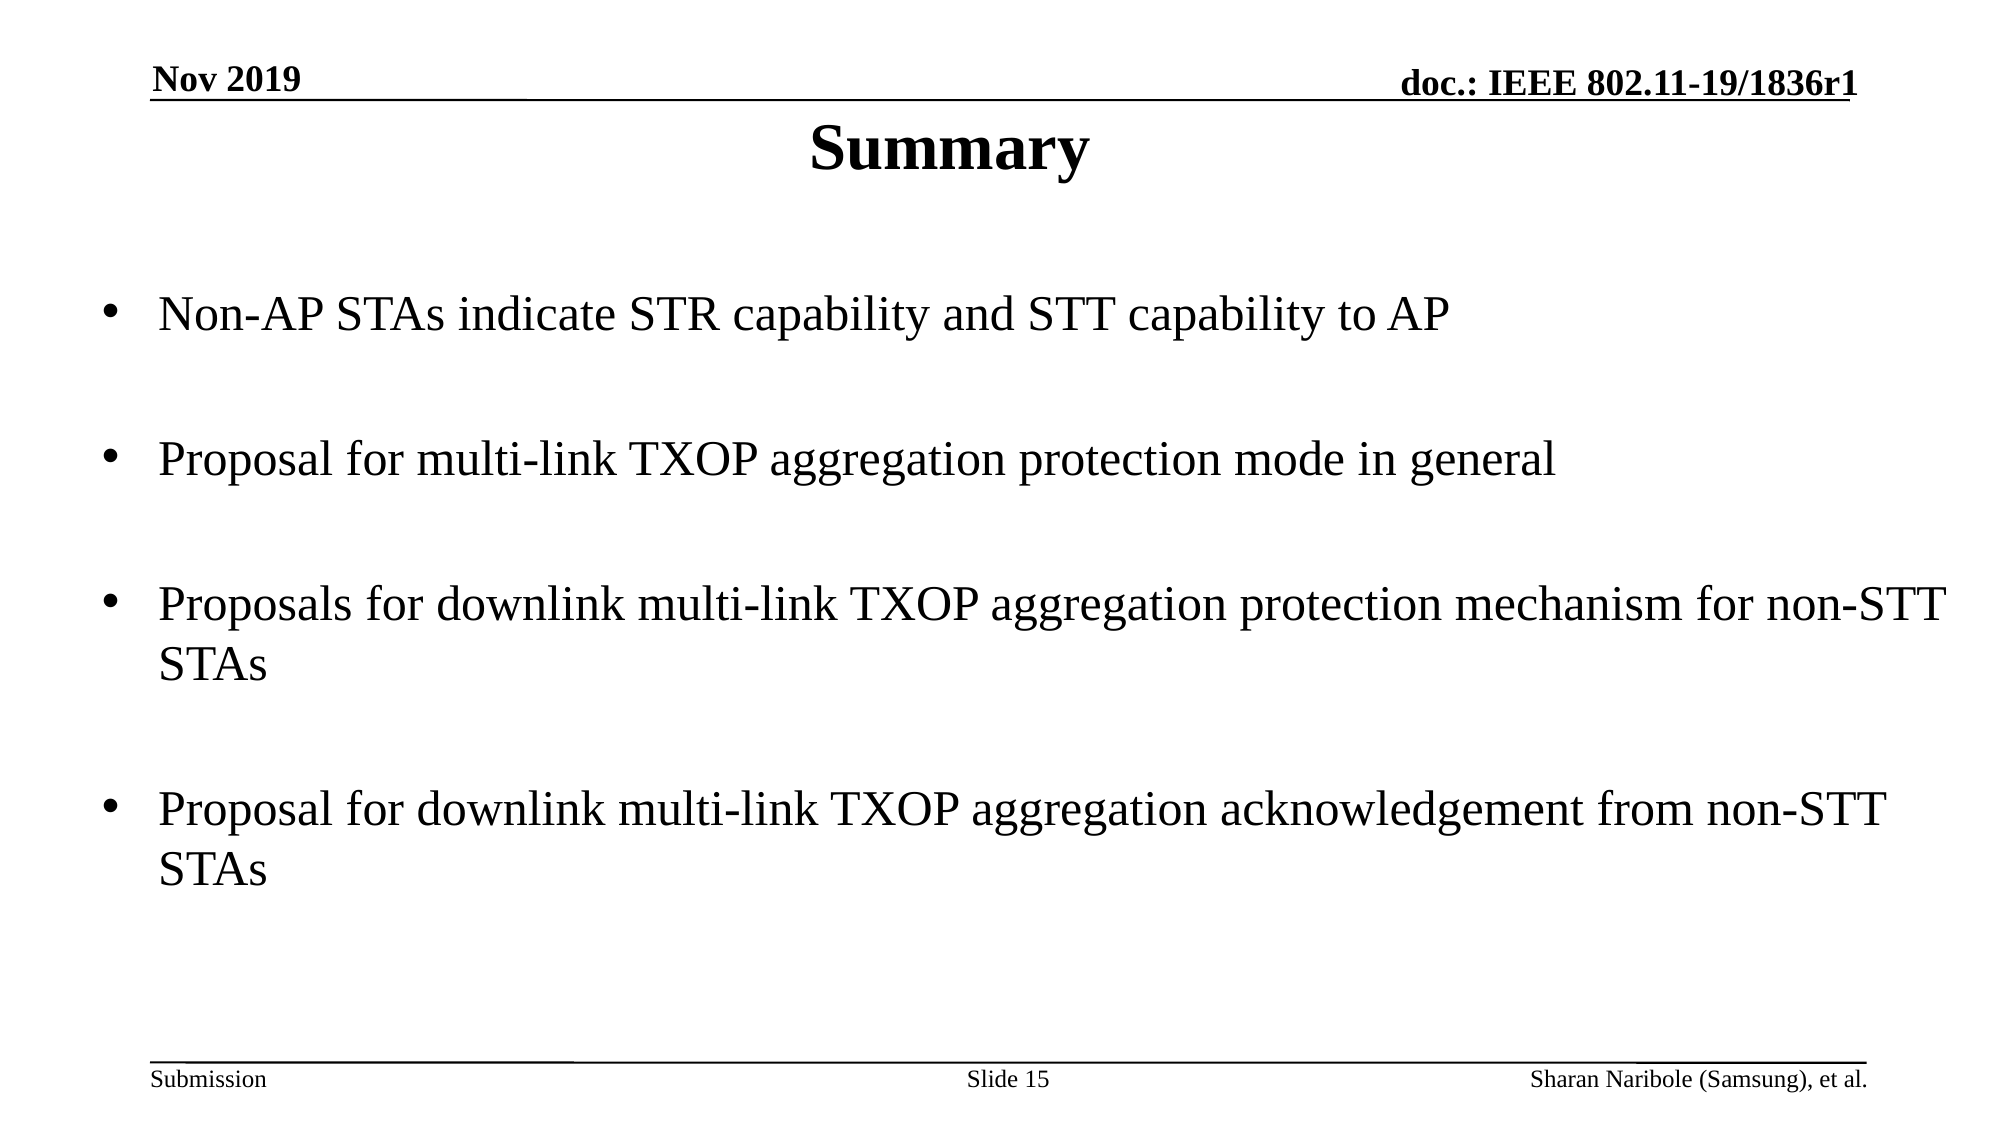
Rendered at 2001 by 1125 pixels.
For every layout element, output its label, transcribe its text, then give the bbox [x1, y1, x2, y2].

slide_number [152, 54, 563, 100]
footer Sharan Naribole (Samsung), et al. [1171, 1061, 1869, 1093]
slide_number Slide 15 [950, 1061, 1067, 1123]
list Non-AP STAs indicate STR capability and STT capability to AP Proposal for multi-link TXOP aggregation protection mode in general Proposals for downlink multi-link TXOP aggregation protection mechanism for non-STT STAs Proposal for downlink multi-link TXOP aggregation acknowledgement from non-STT STAs [86, 199, 2000, 875]
title Summary [100, 55, 1801, 199]
